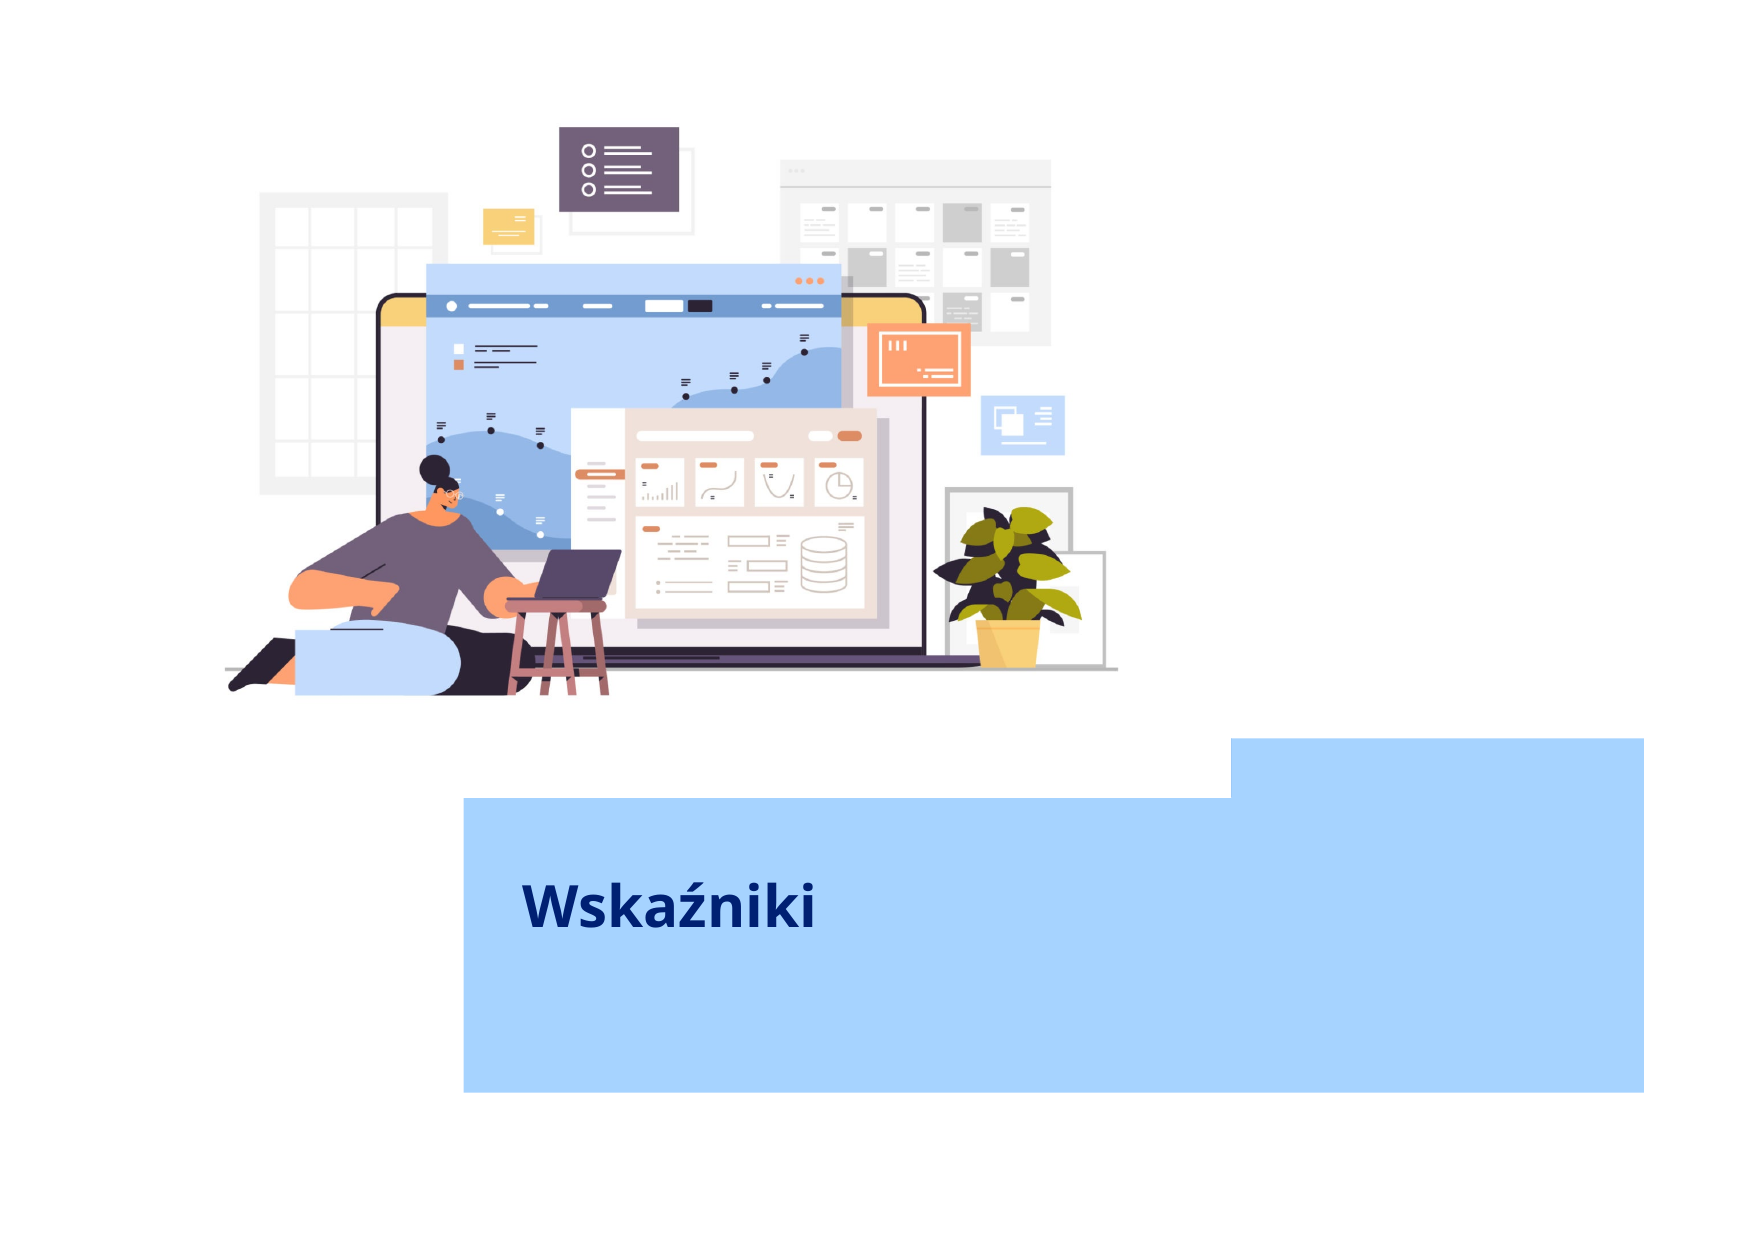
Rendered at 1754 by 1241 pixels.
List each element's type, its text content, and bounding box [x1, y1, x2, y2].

picture [109, 0, 1232, 798]
title Wskaźniki [522, 852, 1586, 1069]
